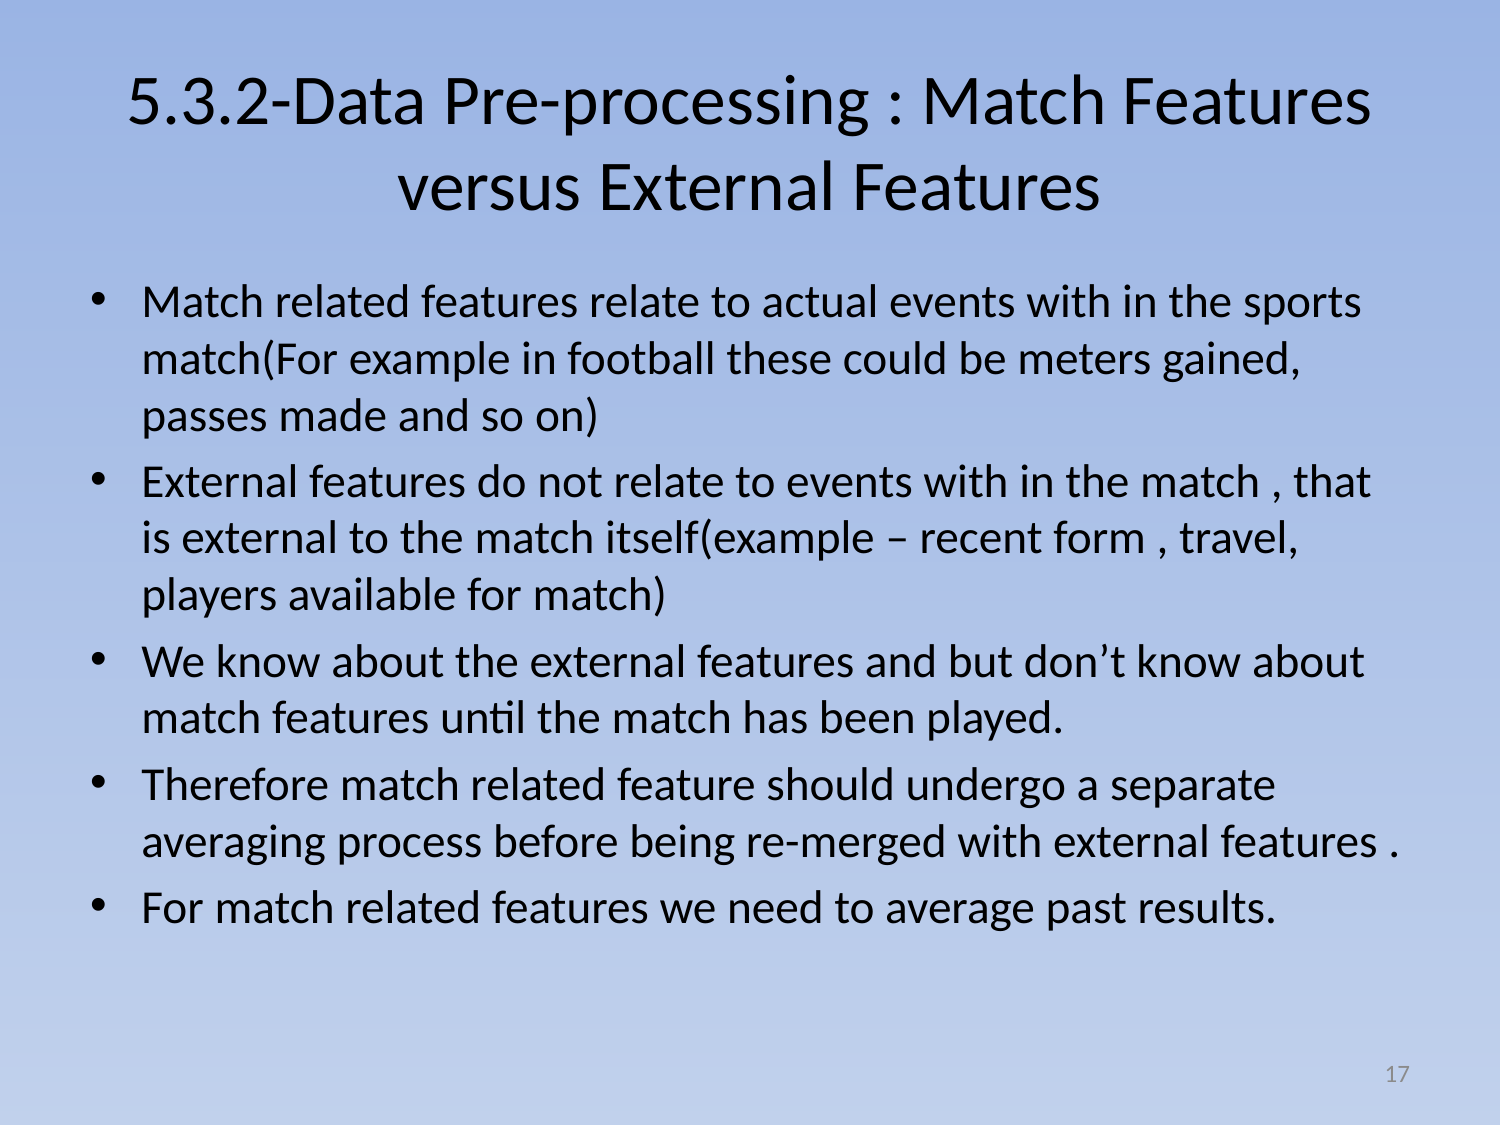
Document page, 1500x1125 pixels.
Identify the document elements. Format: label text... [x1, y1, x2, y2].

list Match related features relate to actual events with in the sports match(For example in football these could be meters gained, passes made and so on) External features do not relate to events with in the match , that is external to the match itself(example – recent form , travel, players available for match) We know about the external features and but don’t know about match features until the match has been played. Therefore match related feature should undergo a separate averaging process before being re-merged with external features . For match related features we need to average past results. [75, 262, 1425, 1005]
slide_number 17 [1074, 1042, 1425, 1103]
title 5.3.2-Data Pre-processing : Match Features versus External Features [75, 45, 1425, 233]
